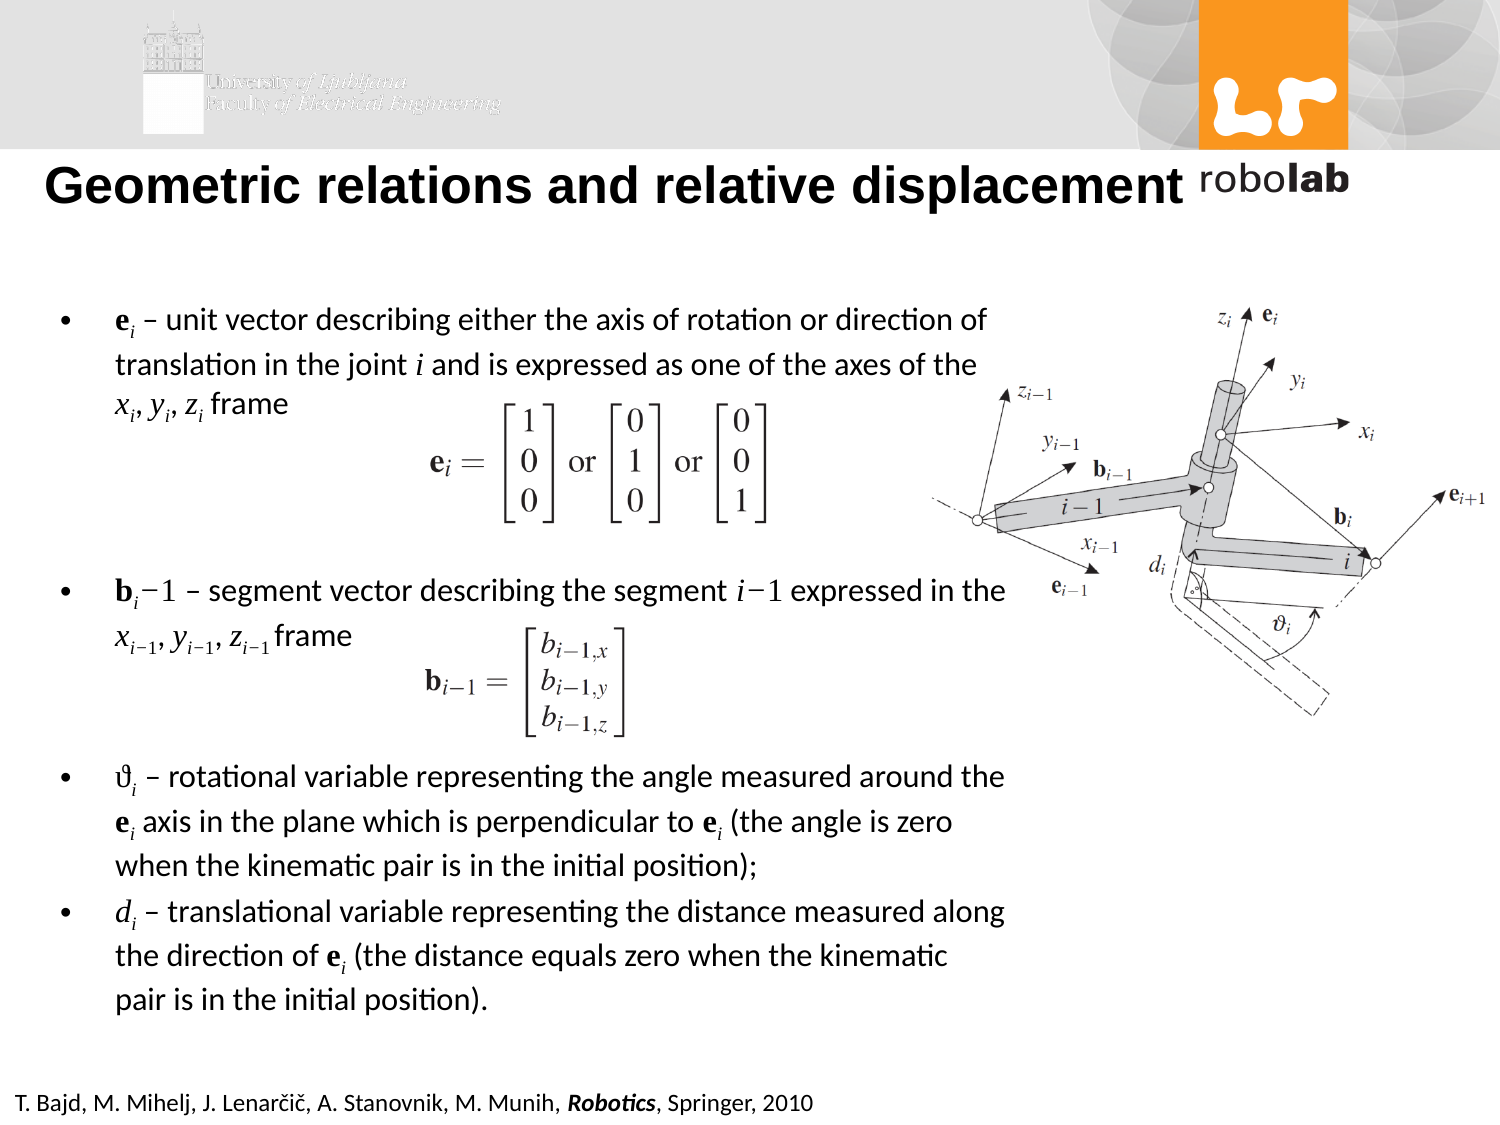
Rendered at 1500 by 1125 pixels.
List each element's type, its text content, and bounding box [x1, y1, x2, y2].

picture [998, 0, 1500, 196]
picture [143, 10, 501, 94]
title Geometric relations and relative displacement [29, 94, 1311, 272]
list ei – unit vector describing either the axis of rotation or direction of translation in the joint i and is expressed as one of the axes of the xi, yi, zi frame bi−1 – segment vector describing the segment i−1 expressed in the xi−1, yi−1, zi−1 frame ϑi – rotational variable representing the angle measured around the ei axis in the plane which is perpendicular to ei (the angle is zero when the kinematic pair is in the initial position); di – translational variable representing the distance measured along the direction of ei (the distance equals zero when the kinematic pair is in the initial position). [45, 290, 1022, 1029]
picture [419, 621, 633, 743]
picture [915, 291, 1500, 730]
picture [422, 396, 778, 534]
